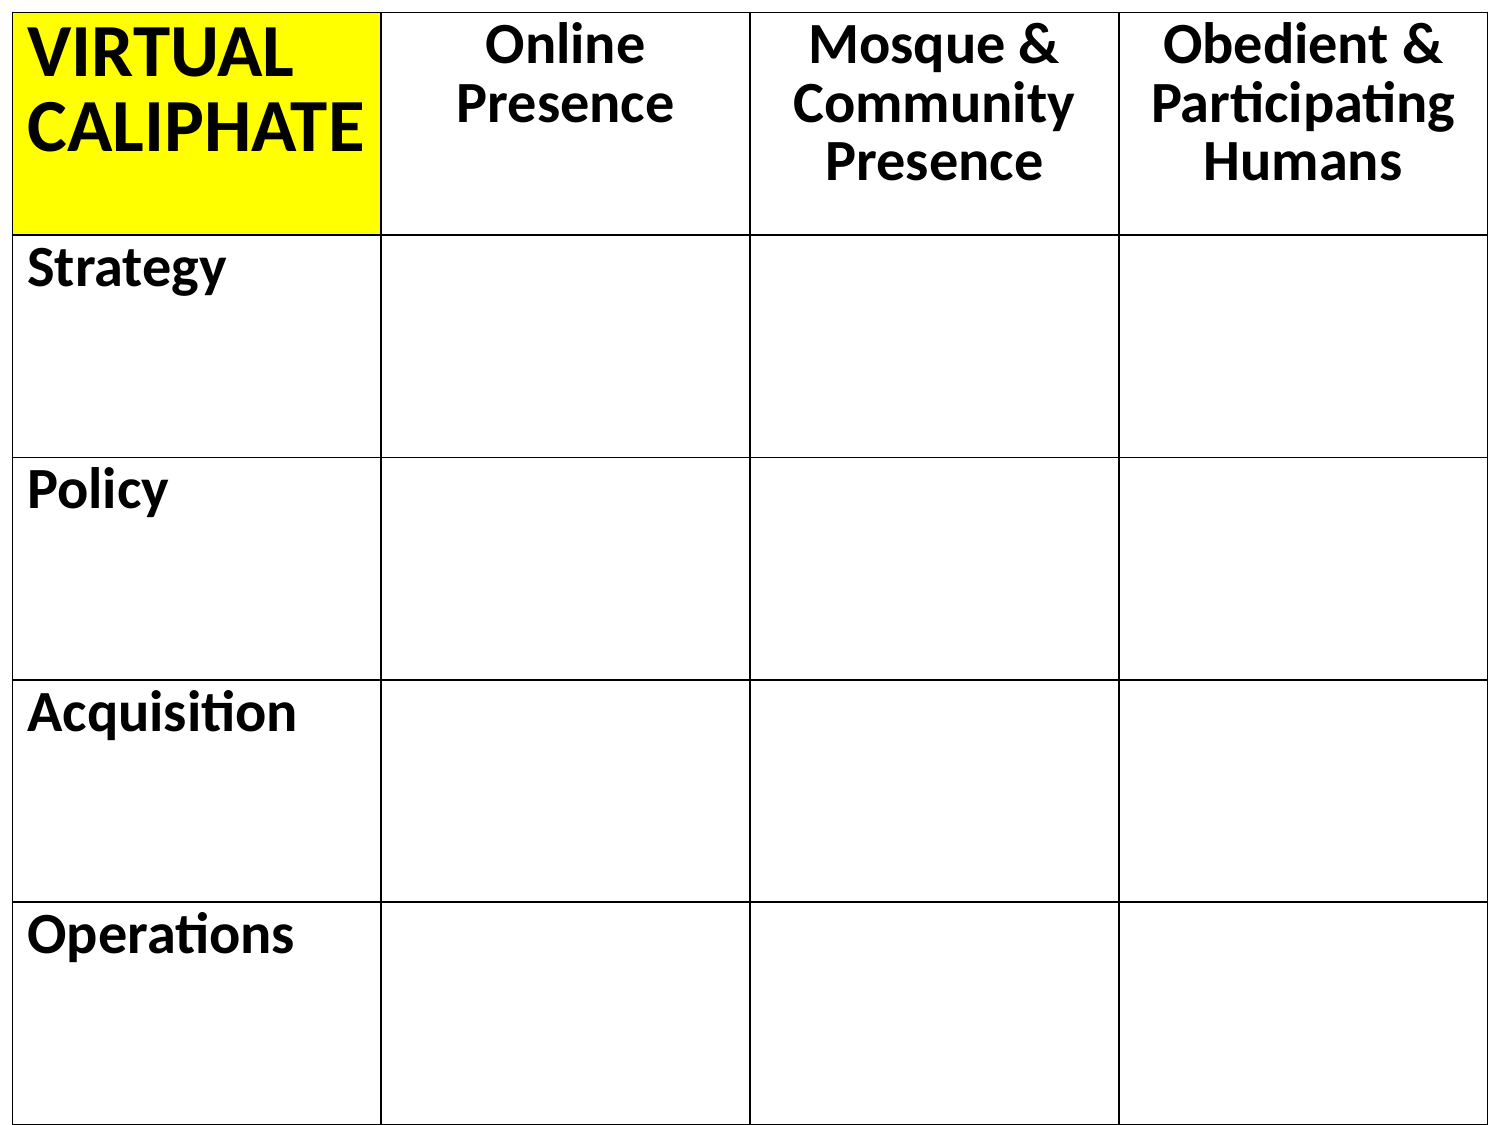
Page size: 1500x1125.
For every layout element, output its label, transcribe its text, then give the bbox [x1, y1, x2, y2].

table_cell [1120, 903, 1487, 1124]
table_cell [751, 236, 1118, 457]
table_header Mosque & Community Presence [751, 13, 1118, 234]
table_header Online Presence [382, 13, 749, 234]
table_header VIRTUAL CALIPHATE [13, 13, 380, 234]
table_cell [1120, 681, 1487, 901]
table_cell [1120, 236, 1487, 457]
table_cell Policy [13, 458, 380, 679]
table_cell [1120, 458, 1487, 679]
table_cell Strategy [13, 236, 380, 457]
table_header Obedient & Participating Humans [1120, 13, 1487, 234]
table_cell [382, 903, 749, 1124]
table_cell [382, 681, 749, 901]
table_cell [382, 458, 749, 679]
table_cell [751, 903, 1118, 1124]
table_cell Acquisition [13, 681, 380, 901]
table_cell [751, 681, 1118, 901]
table_cell Operations [13, 903, 380, 1124]
table_cell [751, 458, 1118, 679]
table_cell [382, 236, 749, 457]
